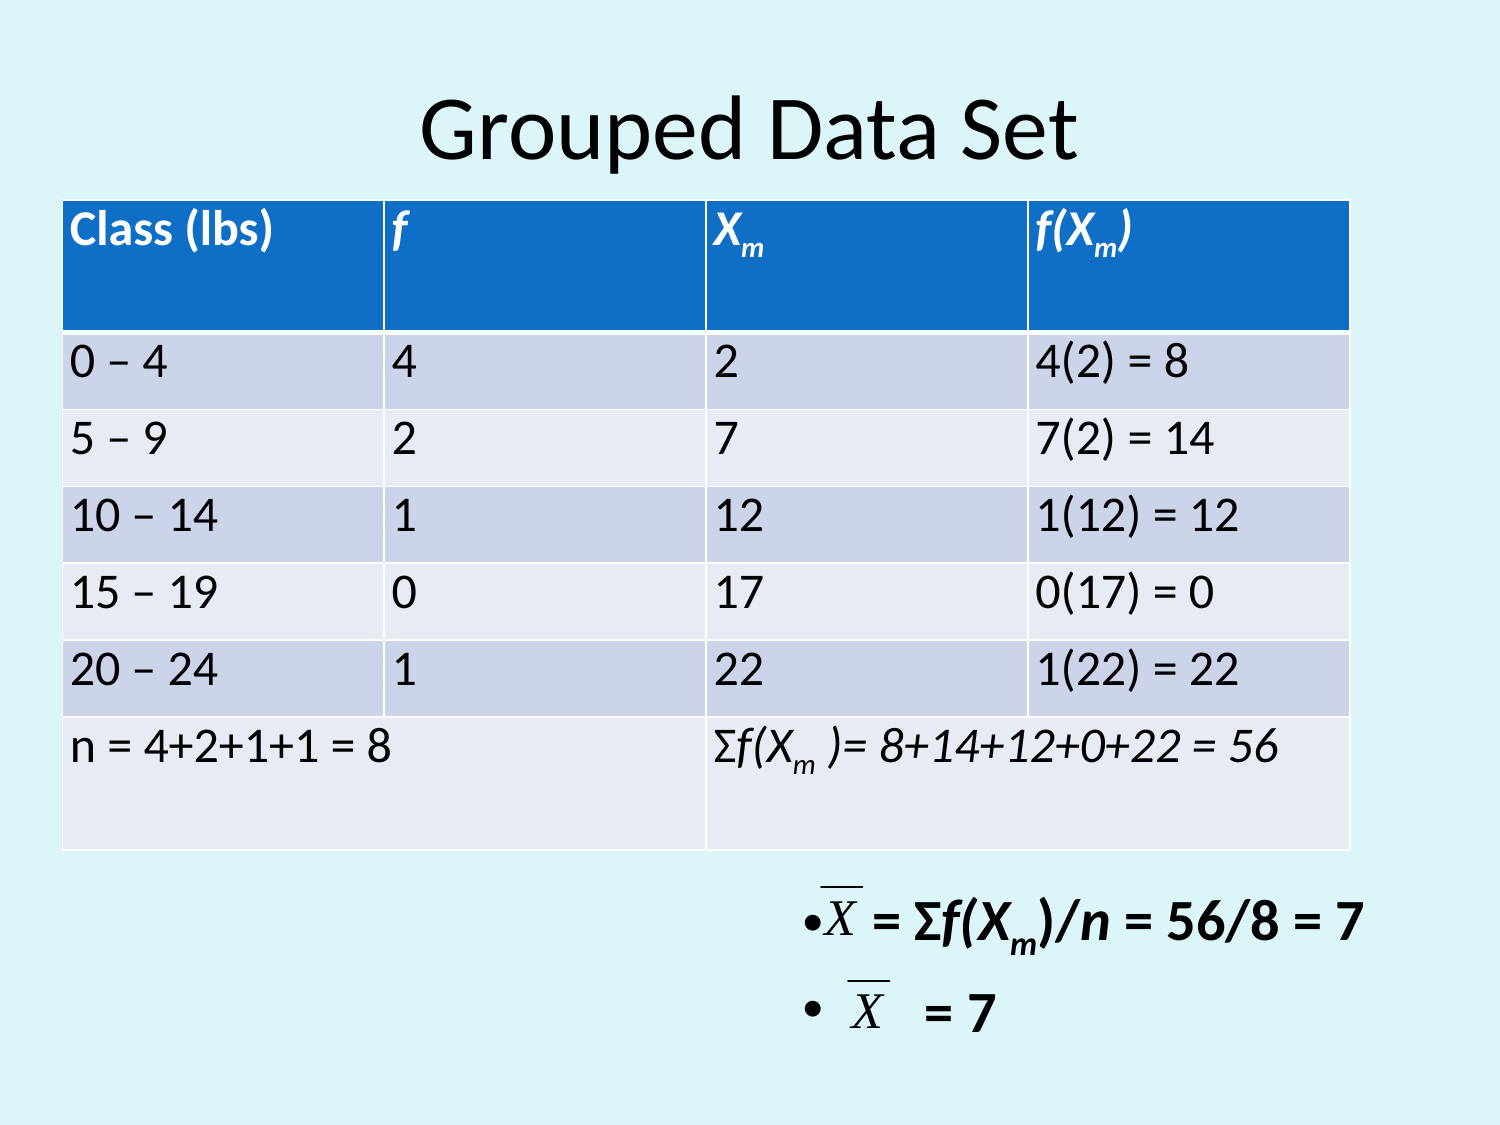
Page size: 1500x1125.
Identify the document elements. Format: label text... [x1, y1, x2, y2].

list = Σf(Xm)/n = 56/8 = 7 = 7 [787, 875, 1438, 1125]
table_cell 2 [385, 410, 705, 486]
table_cell 15 – 19 [63, 564, 383, 639]
table_header f(Xm) [1029, 201, 1349, 330]
table_cell 2 [707, 335, 1027, 409]
table_header Xm [707, 201, 1027, 330]
table_header Class (lbs) [63, 201, 383, 330]
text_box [812, 874, 874, 944]
table_cell Σf(Xm )= 8+14+12+0+22 = 56 [707, 718, 1349, 849]
table_cell 0 [385, 564, 705, 639]
table_cell n = 4+2+1+1 = 8 [63, 718, 705, 849]
table_cell 12 [707, 487, 1027, 562]
table_cell 5 – 9 [63, 410, 383, 486]
table_cell 17 [707, 564, 1027, 639]
table_cell 0(17) = 0 [1029, 564, 1349, 639]
table_cell 0 – 4 [63, 335, 383, 409]
table_cell 1 [385, 641, 705, 716]
table_cell 4 [385, 335, 705, 409]
table_cell 7(2) = 14 [1029, 410, 1349, 486]
table_cell 20 – 24 [63, 641, 383, 716]
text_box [839, 968, 901, 1038]
table_cell 7 [707, 410, 1027, 486]
table_cell 4(2) = 8 [1029, 335, 1349, 409]
table_header f [385, 201, 705, 330]
title Grouped Data Set [75, 45, 1425, 200]
table_cell 1(22) = 22 [1029, 641, 1349, 716]
table_cell 1 [385, 487, 705, 562]
table_cell 22 [707, 641, 1027, 716]
table_cell 10 – 14 [63, 487, 383, 562]
table_cell 1(12) = 12 [1029, 487, 1349, 562]
